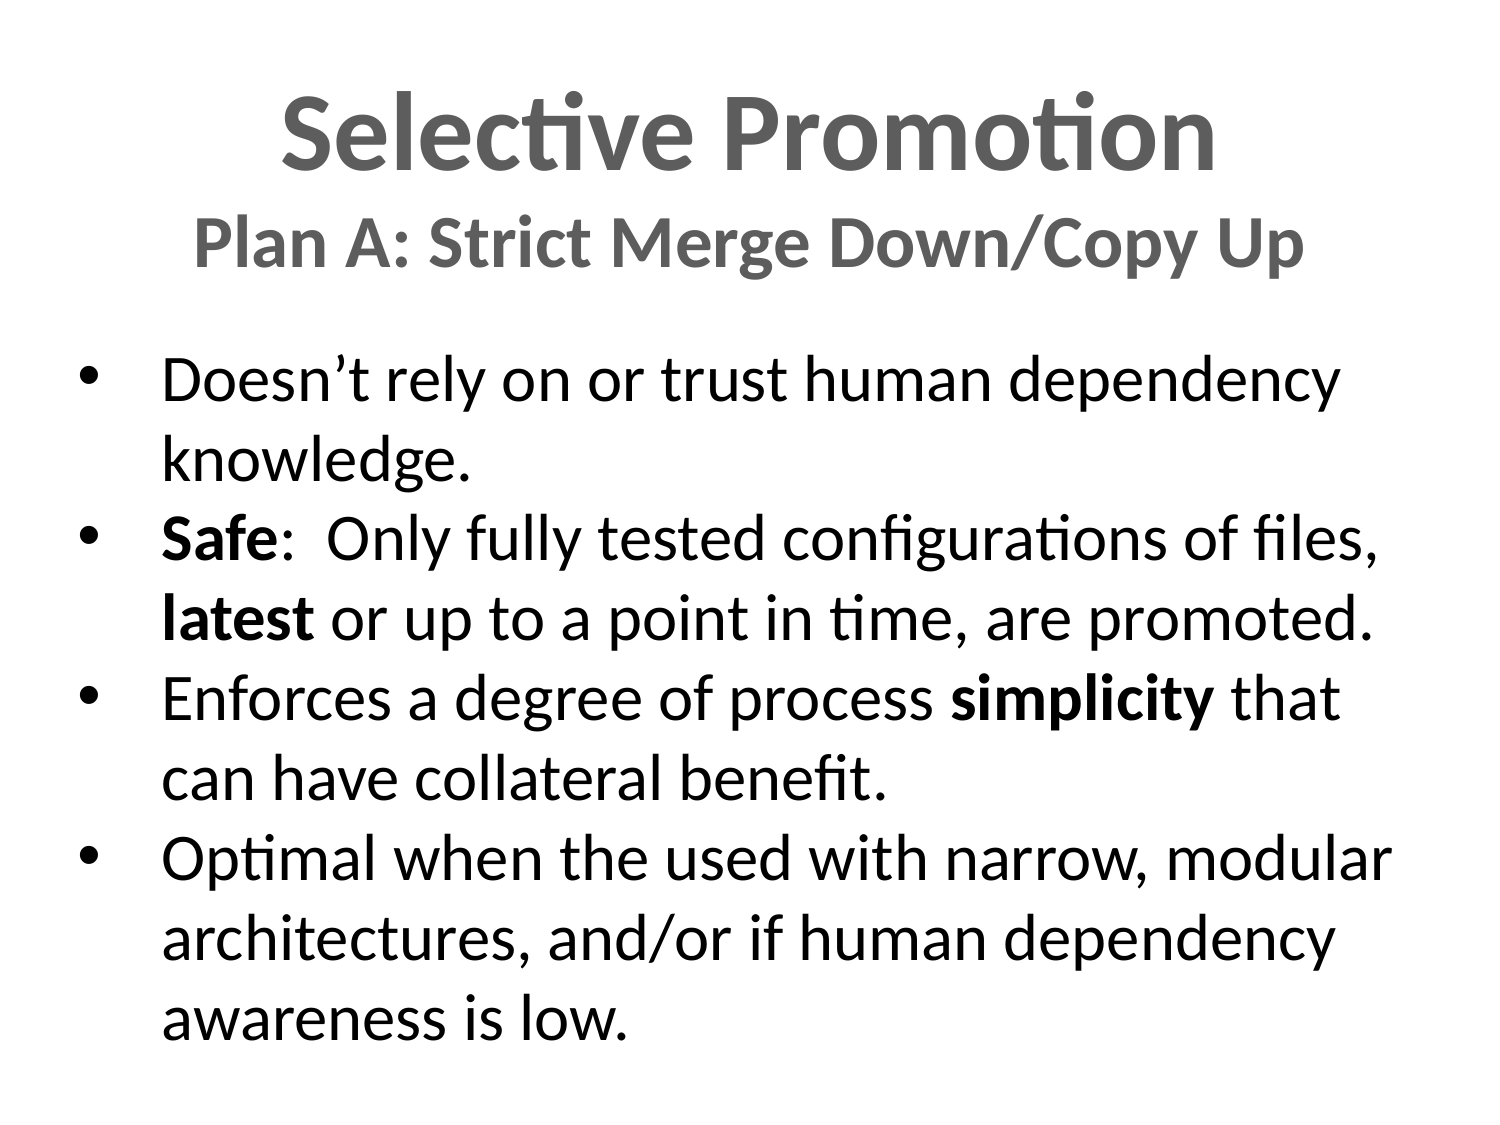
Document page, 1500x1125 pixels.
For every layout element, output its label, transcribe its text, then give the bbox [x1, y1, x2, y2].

text_box Selective Promotion Plan A: Strict Merge Down/Copy Up [0, 49, 1500, 425]
text_box Doesn’t rely on or trust human dependency knowledge. Safe: Only fully tested configurations of files, latest or up to a point in time, are promoted. Enforces a degree of process simplicity that can have collateral benefit. Optimal when the used with narrow, modular architectures, and/or if human dependency awareness is low. [62, 326, 1438, 1125]
